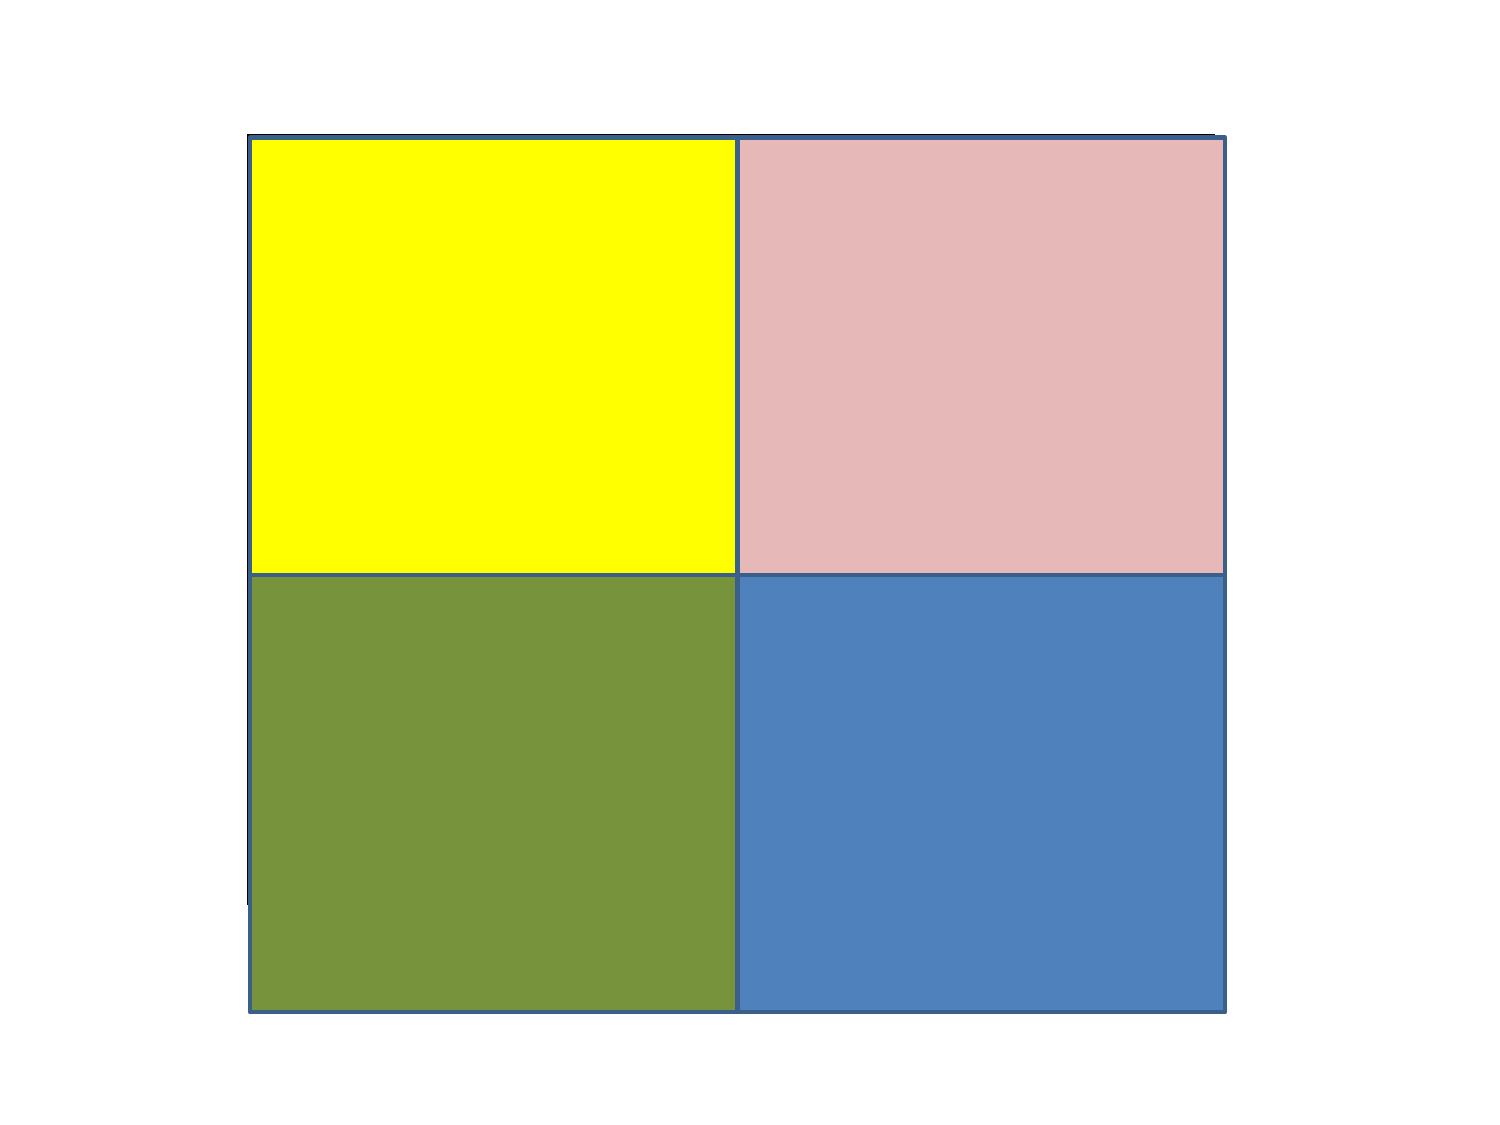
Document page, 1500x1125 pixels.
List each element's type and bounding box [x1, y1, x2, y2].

text_box [740, 577, 1227, 1014]
text_box [735, 135, 1227, 577]
text_box [248, 135, 735, 573]
text_box [248, 573, 740, 1014]
